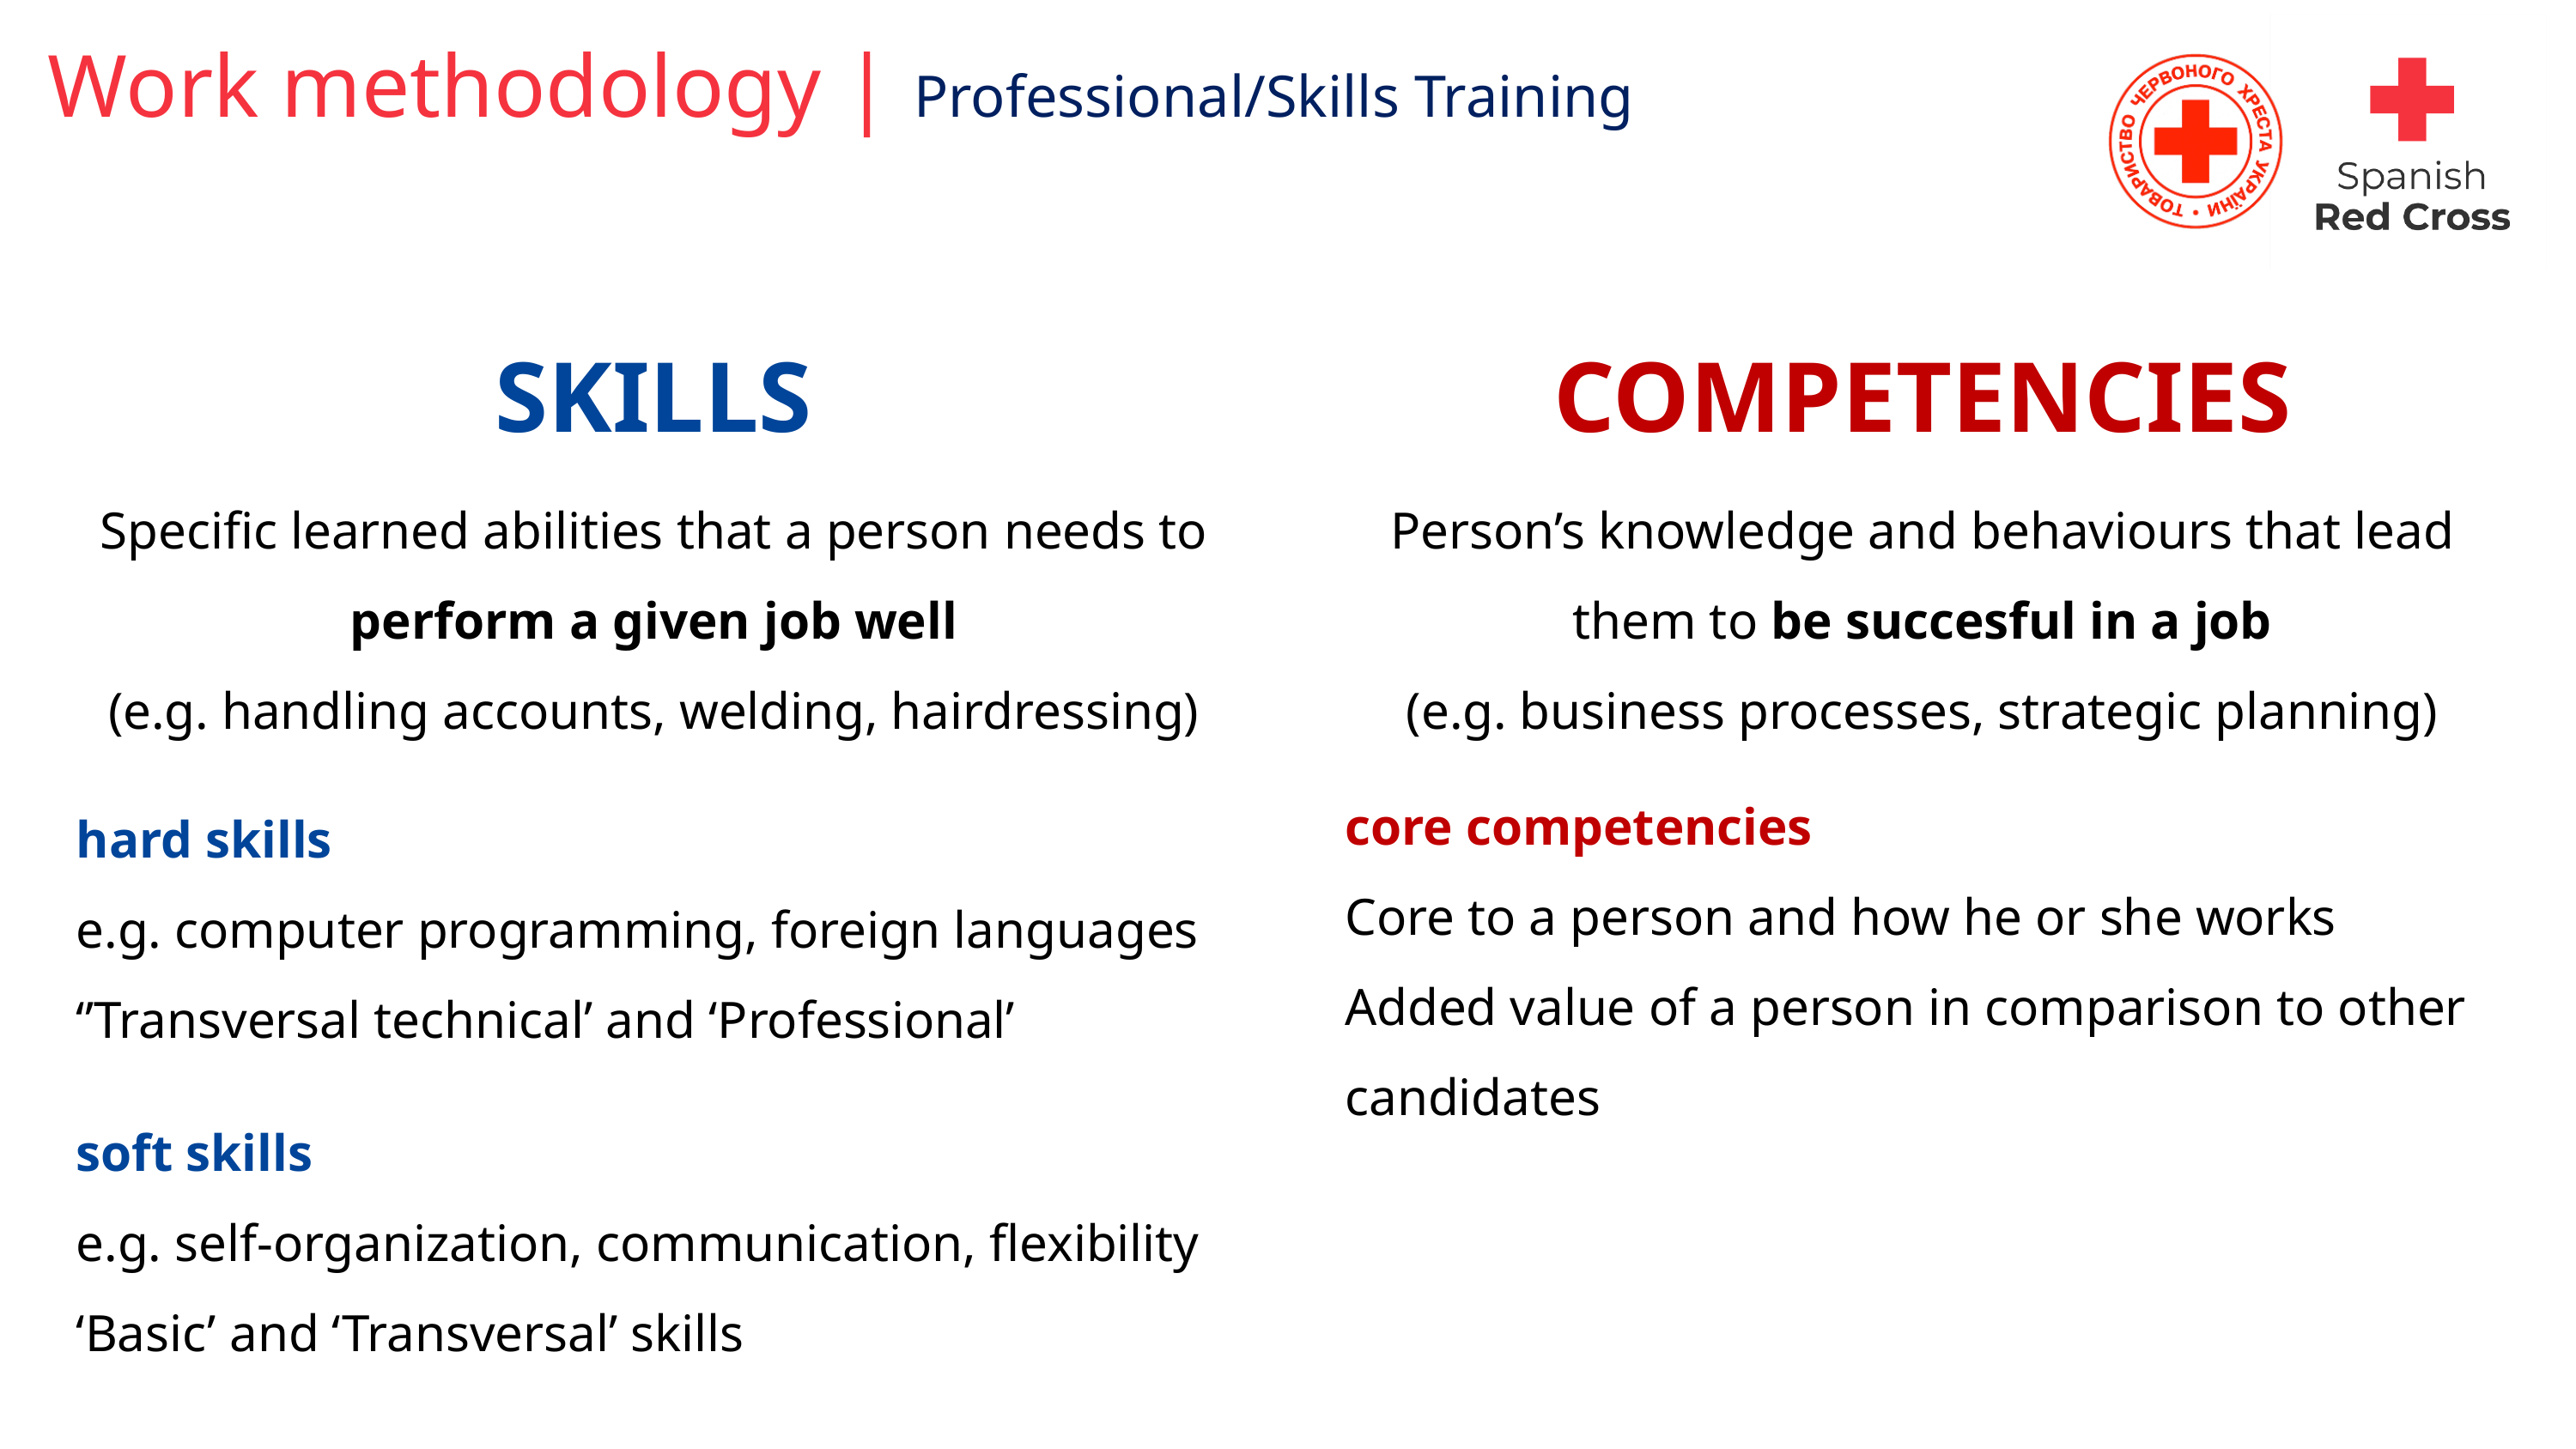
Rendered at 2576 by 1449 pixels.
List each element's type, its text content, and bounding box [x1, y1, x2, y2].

text_box SKILLS Specific learned abilities that a person needs to perform a given job well (e.g. handling accounts, welding, hairdressing) hard skills e.g. computer programming, foreign languages ‘’Transversal technical’ and ‘Professional’ soft skills e.g. self-organization, communication, flexibility ‘Basic’ and ‘Transversal’ skills [70, 271, 1238, 1368]
picture [2100, 3, 2547, 281]
text_box Work methodology | Professional/Skills Training [41, 24, 1893, 141]
text_box COMPETENCIES Person’s knowledge and behaviours that lead them to be succesful in a job (e.g. business processes, strategic planning) core competencies Core to a person and how he or she works Added value of a person in comparison to other candidates [1338, 271, 2506, 1132]
